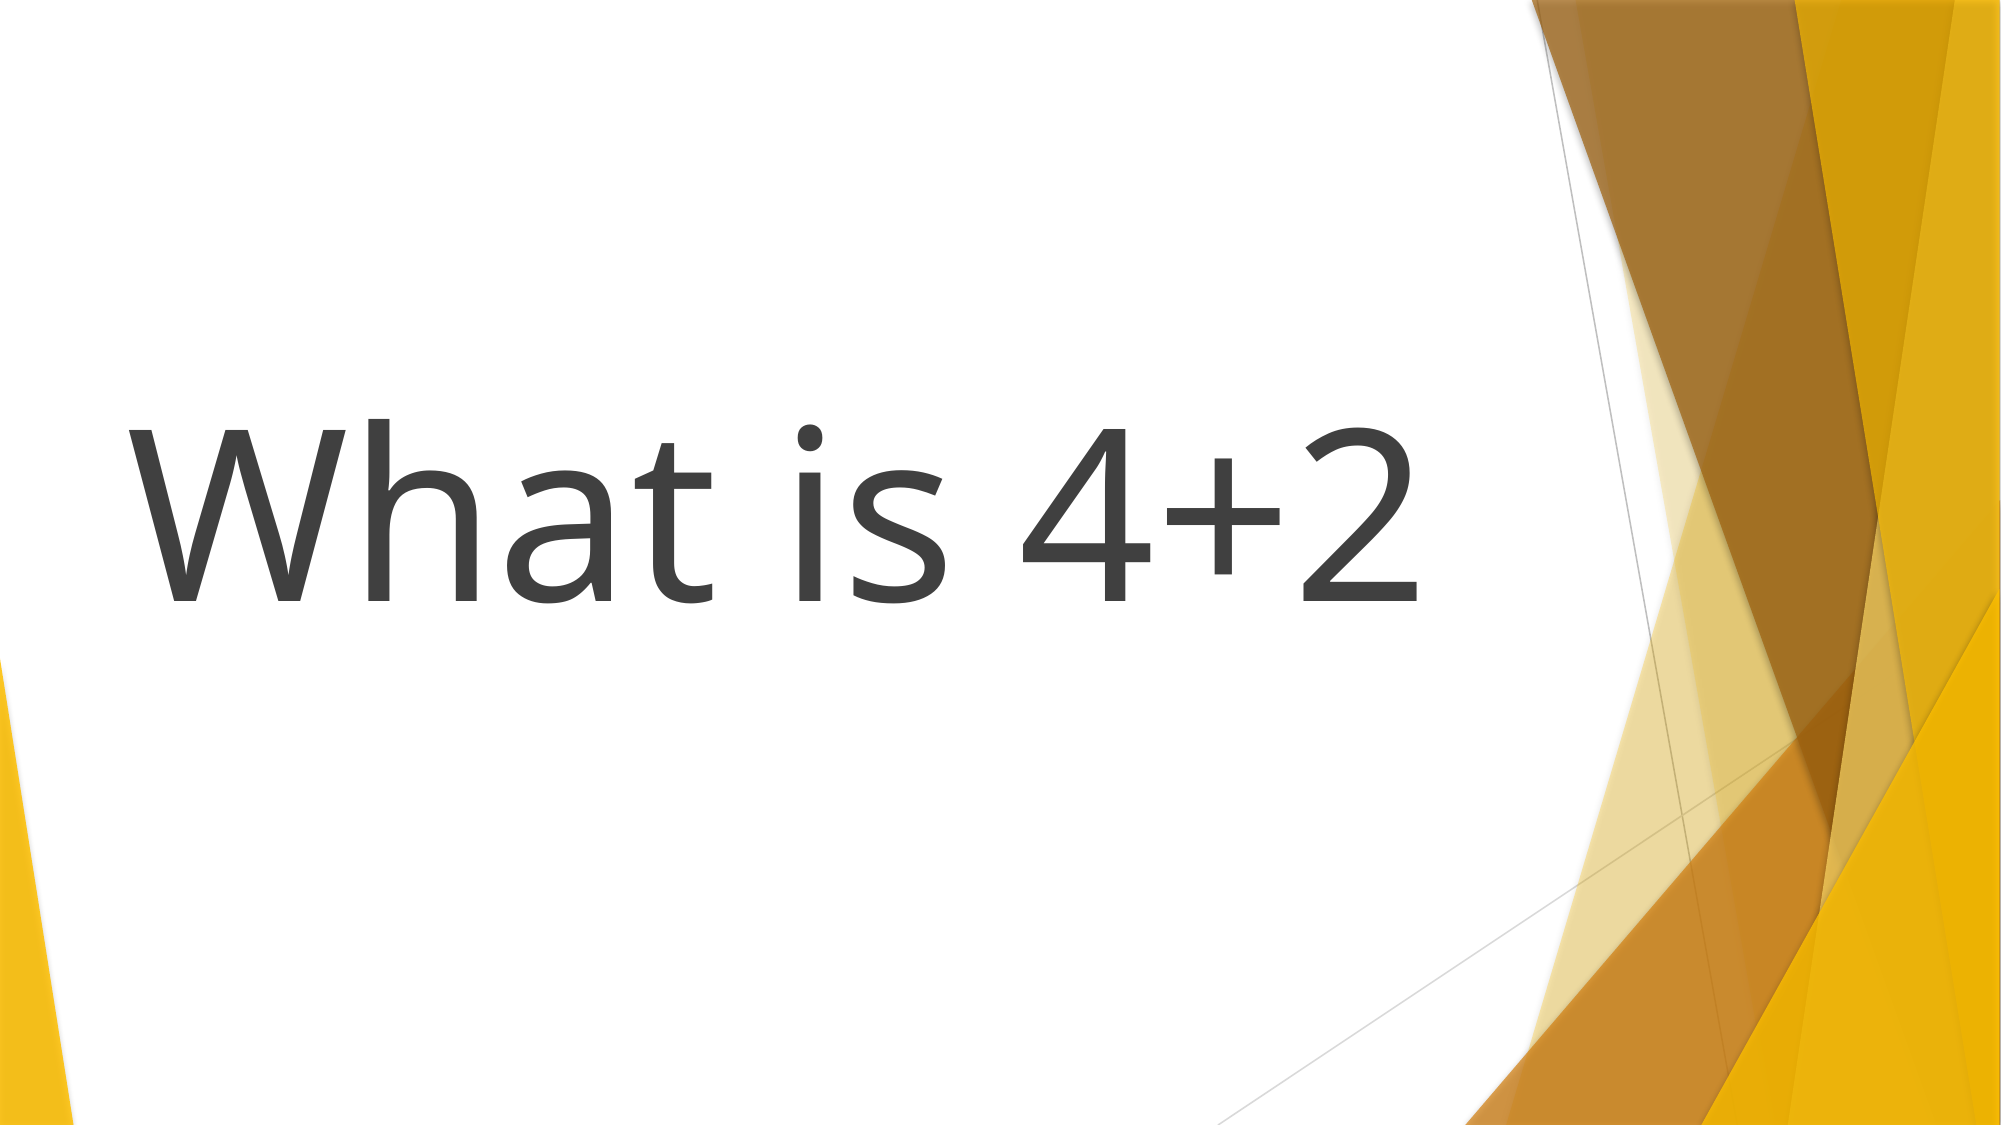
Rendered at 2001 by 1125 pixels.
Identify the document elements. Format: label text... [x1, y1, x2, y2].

list What is 4+2 [111, 354, 1522, 992]
